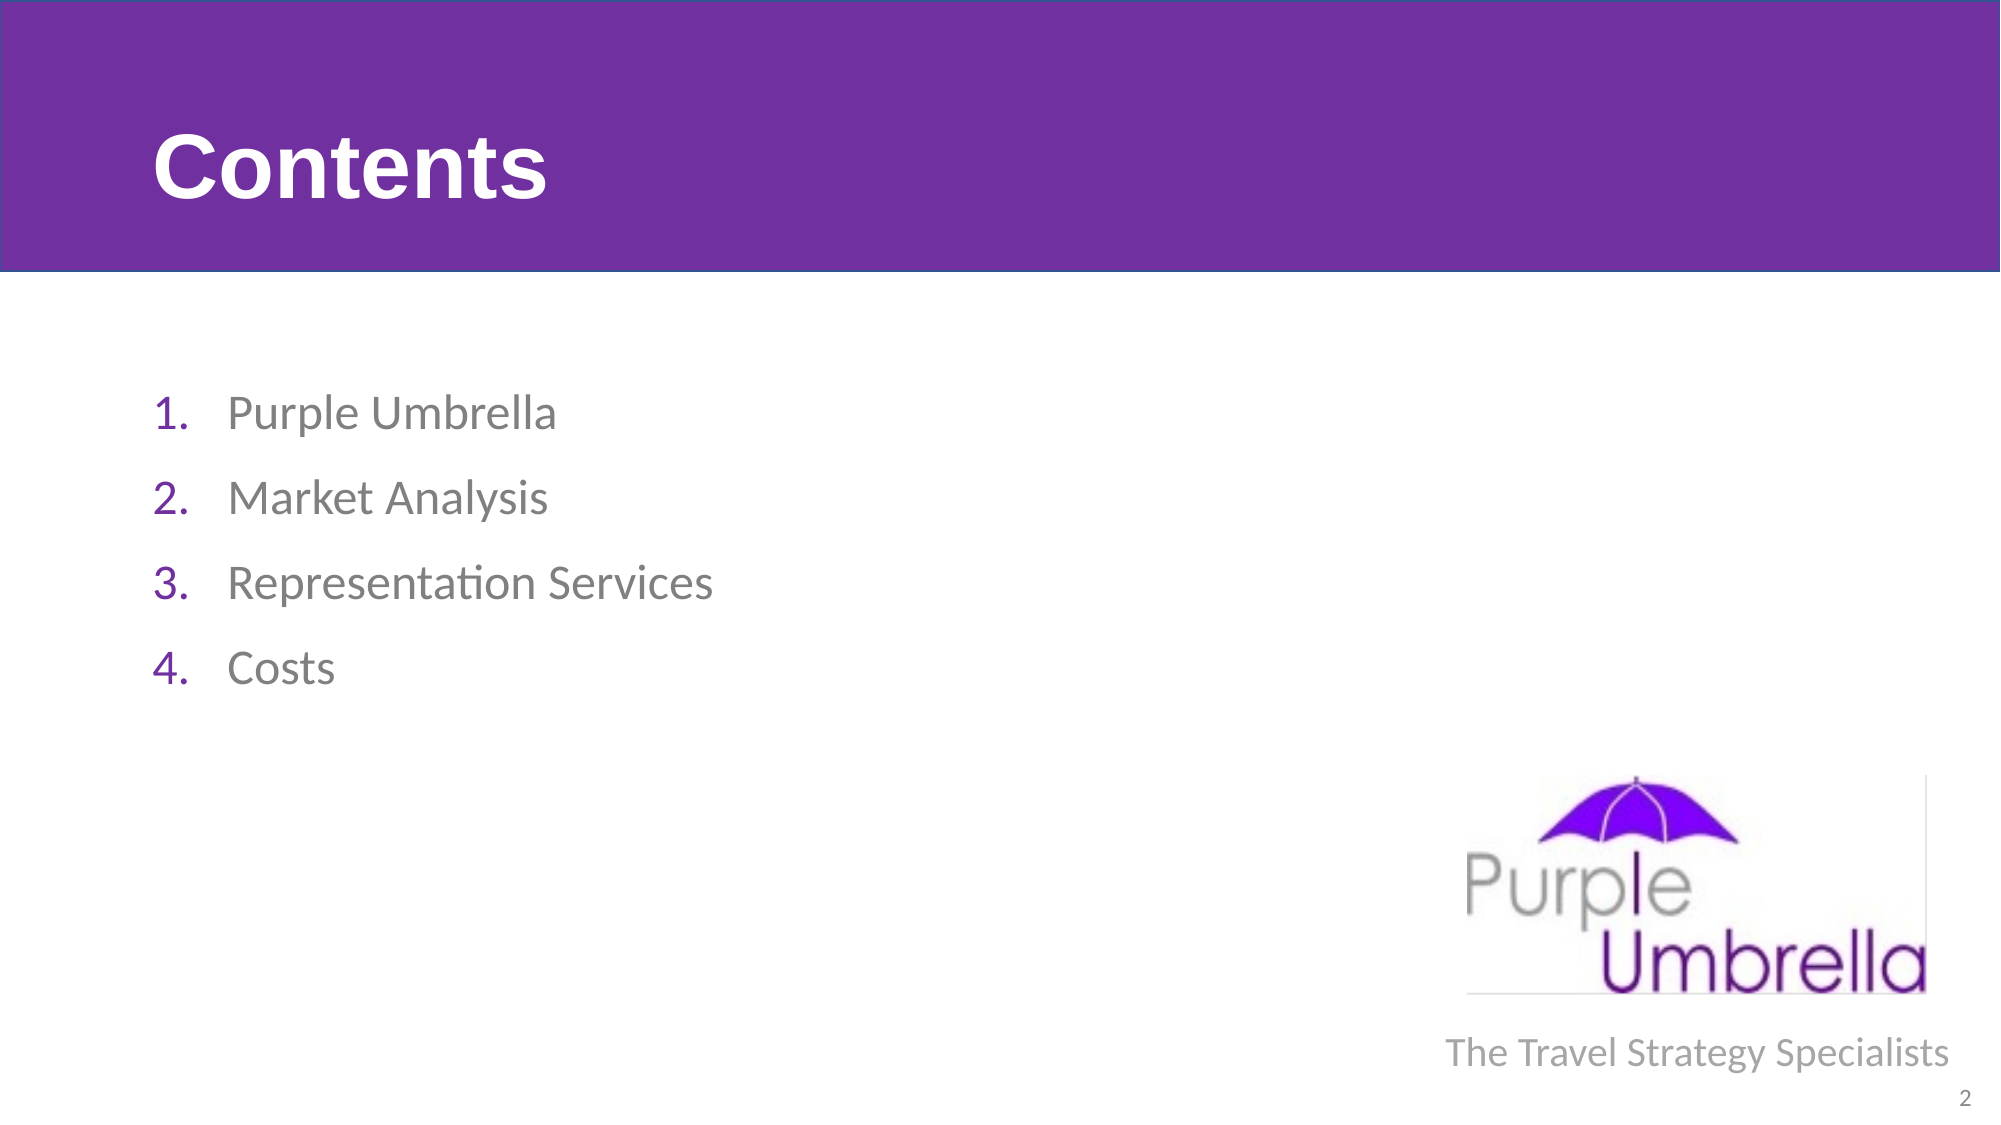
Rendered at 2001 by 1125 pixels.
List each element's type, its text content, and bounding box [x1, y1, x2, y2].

title Contents [137, 59, 1863, 278]
list Purple Umbrella Market Analysis Representation Services Costs [137, 278, 1863, 1038]
text_box [0, 0, 2000, 272]
slide_number 2 [1932, 1066, 1999, 1125]
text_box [1408, 775, 1988, 1114]
